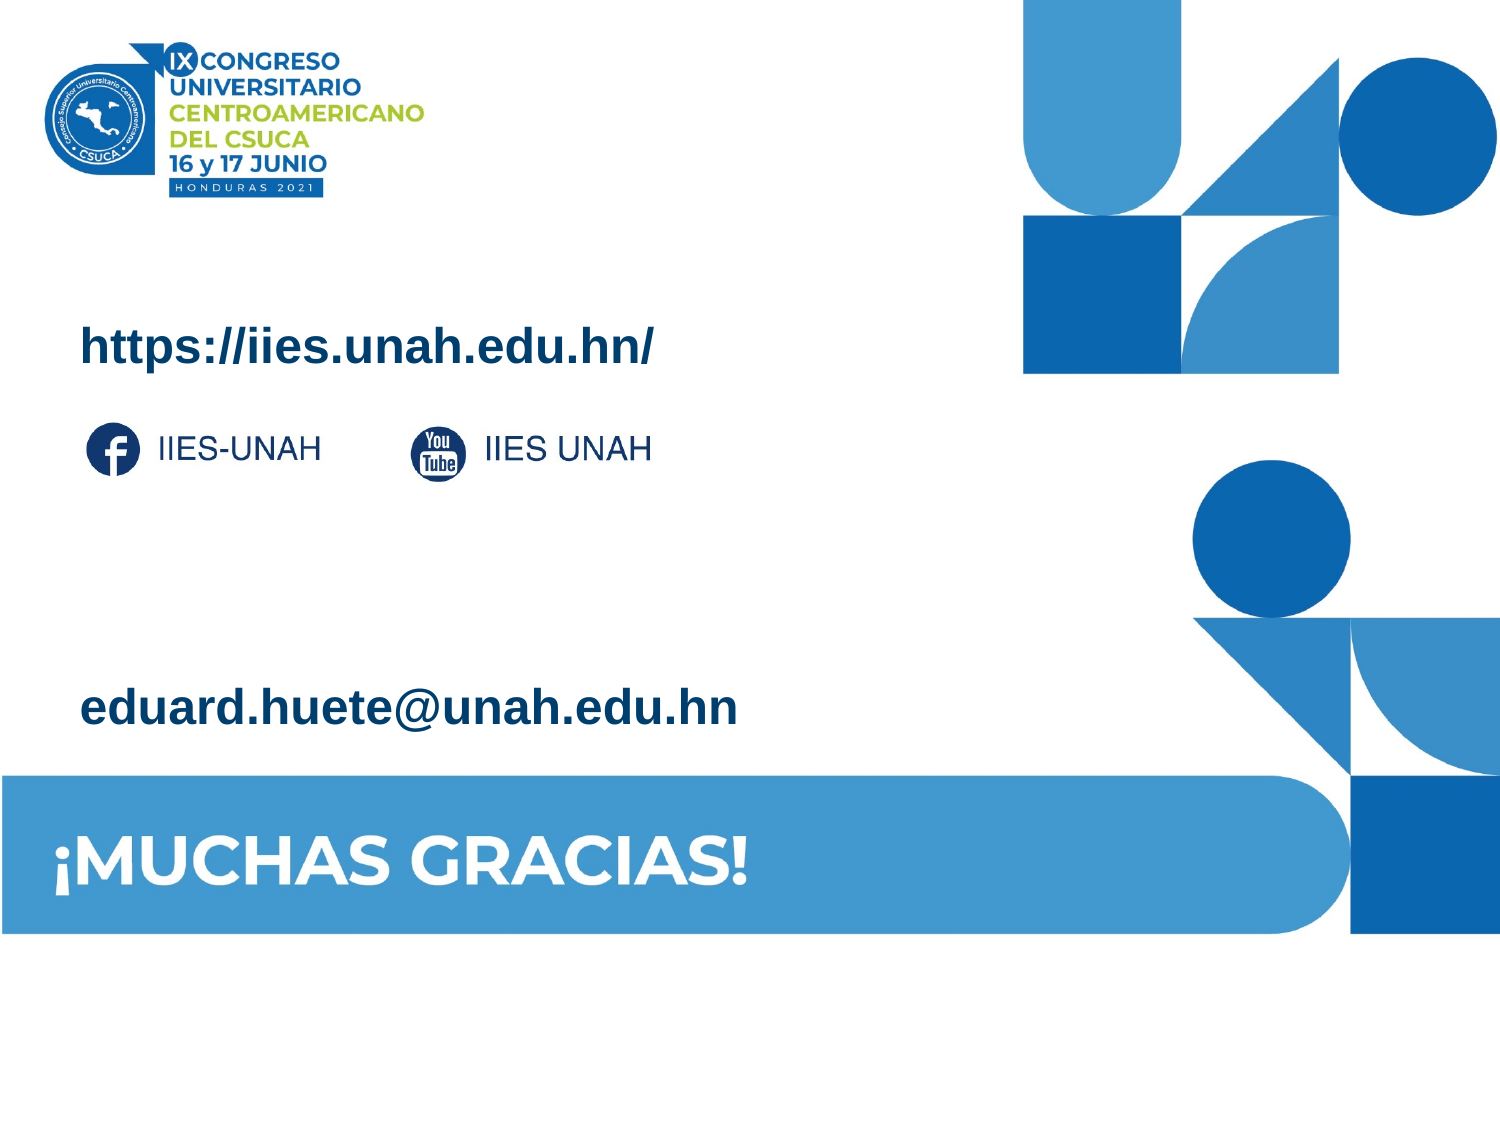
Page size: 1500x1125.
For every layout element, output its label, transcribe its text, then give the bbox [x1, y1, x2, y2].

picture [0, 0, 1500, 1125]
text_box eduard.huete@unah.edu.hn [64, 666, 762, 742]
text_box https://iies.unah.edu.hn/ [64, 306, 762, 382]
